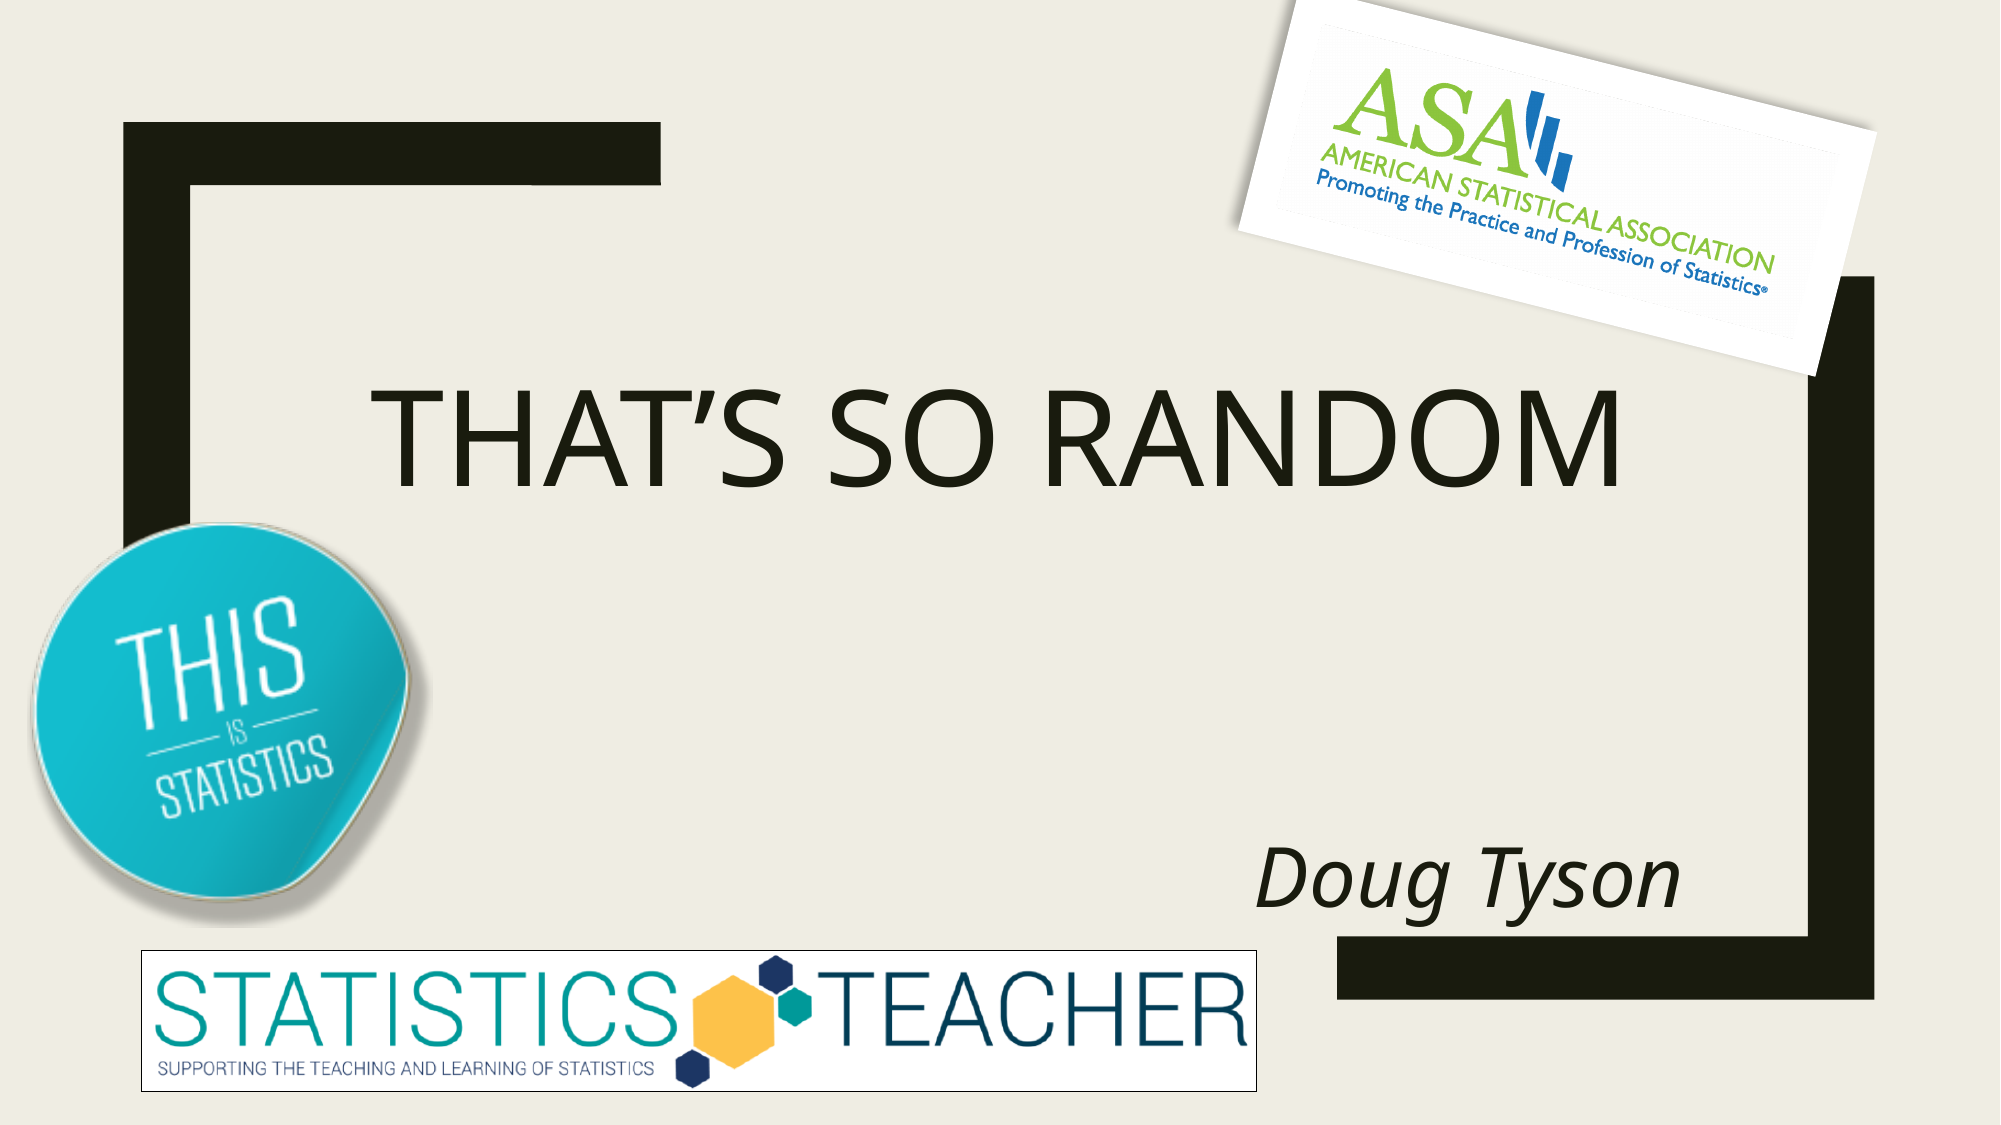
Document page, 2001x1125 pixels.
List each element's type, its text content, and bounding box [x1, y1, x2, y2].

title That’s So Random [318, 252, 1682, 523]
picture [1277, 25, 1839, 338]
picture [27, 522, 433, 928]
subtitle Doug Tyson [1239, 804, 1804, 940]
picture [141, 950, 1257, 1092]
